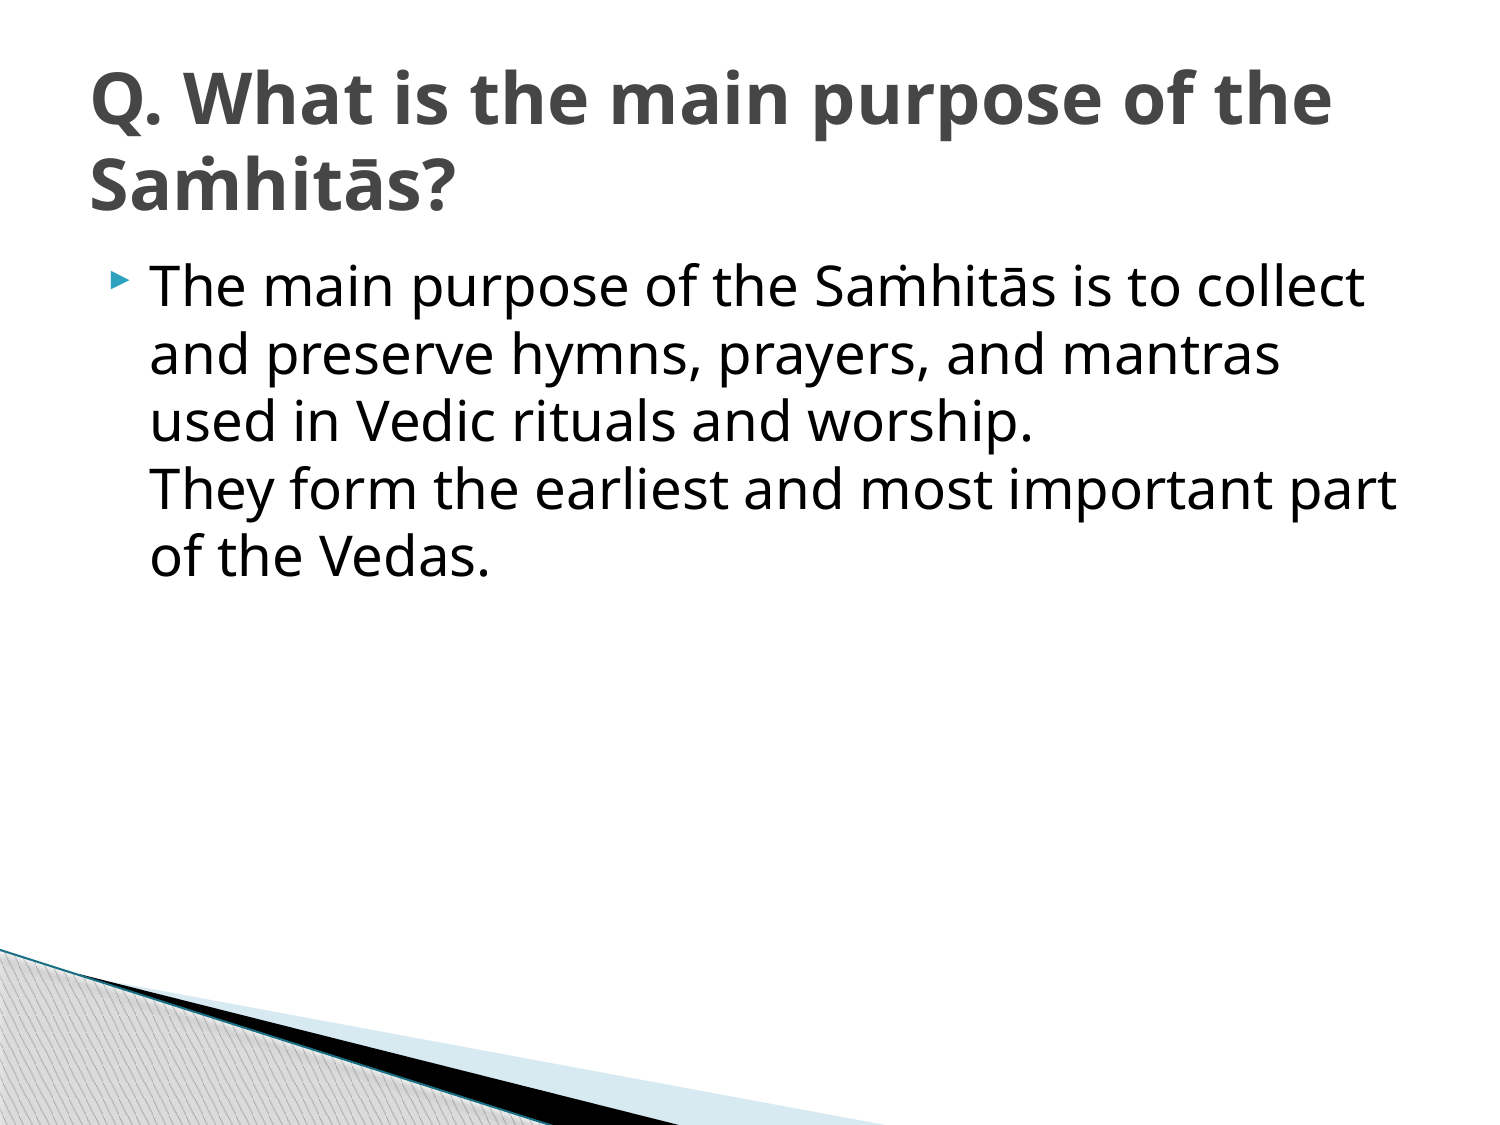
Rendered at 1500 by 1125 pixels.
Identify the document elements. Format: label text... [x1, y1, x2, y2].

title Q. What is the main purpose of the Saṁhitās? [75, 45, 1425, 233]
list The main purpose of the Saṁhitās is to collect and preserve hymns, prayers, and mantras used in Vedic rituals and worship. They form the earliest and most important part of the Vedas. [75, 243, 1425, 986]
